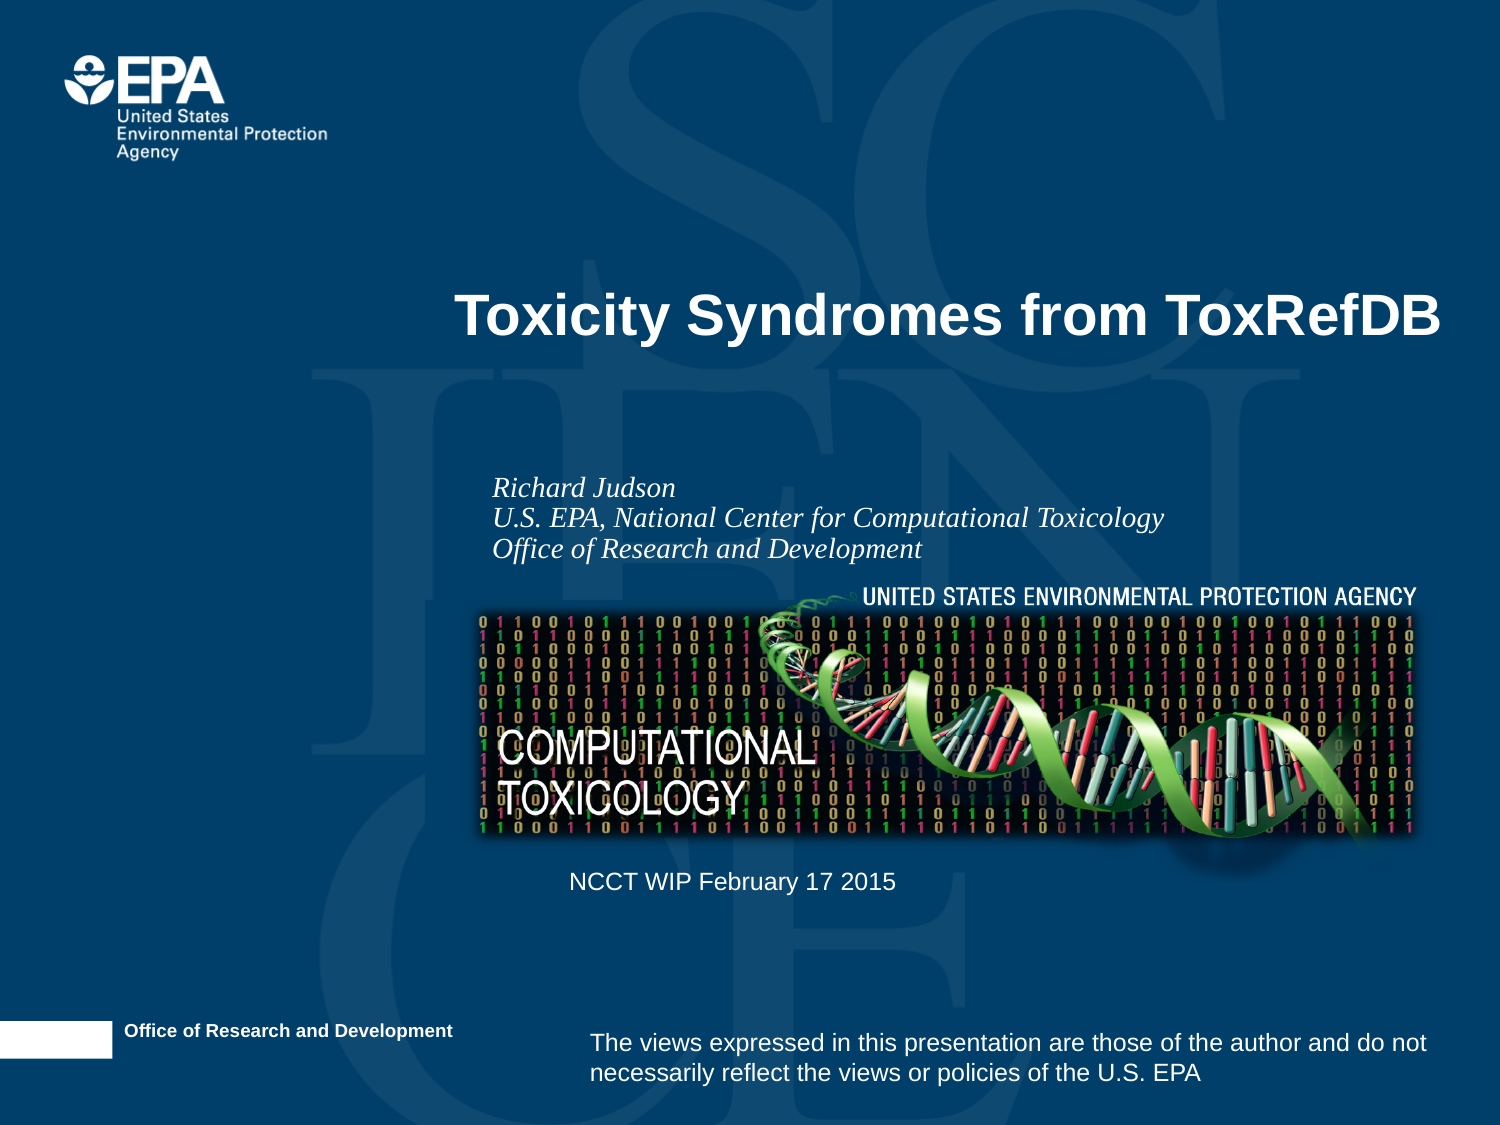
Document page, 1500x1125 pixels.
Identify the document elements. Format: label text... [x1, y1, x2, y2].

text_box The views expressed in this presentation are those of the author and do not necessarily reflect the views or policies of the U.S. EPA [575, 1018, 1500, 1124]
picture [0, 0, 1500, 1125]
title Toxicity Syndromes from ToxRefDB [454, 316, 1463, 411]
text_box NCCT WIP February 17 2015 [554, 858, 1480, 933]
subtitle Richard Judson U.S. EPA, National Center for Computational Toxicology Office of Research and Development [491, 477, 1430, 534]
